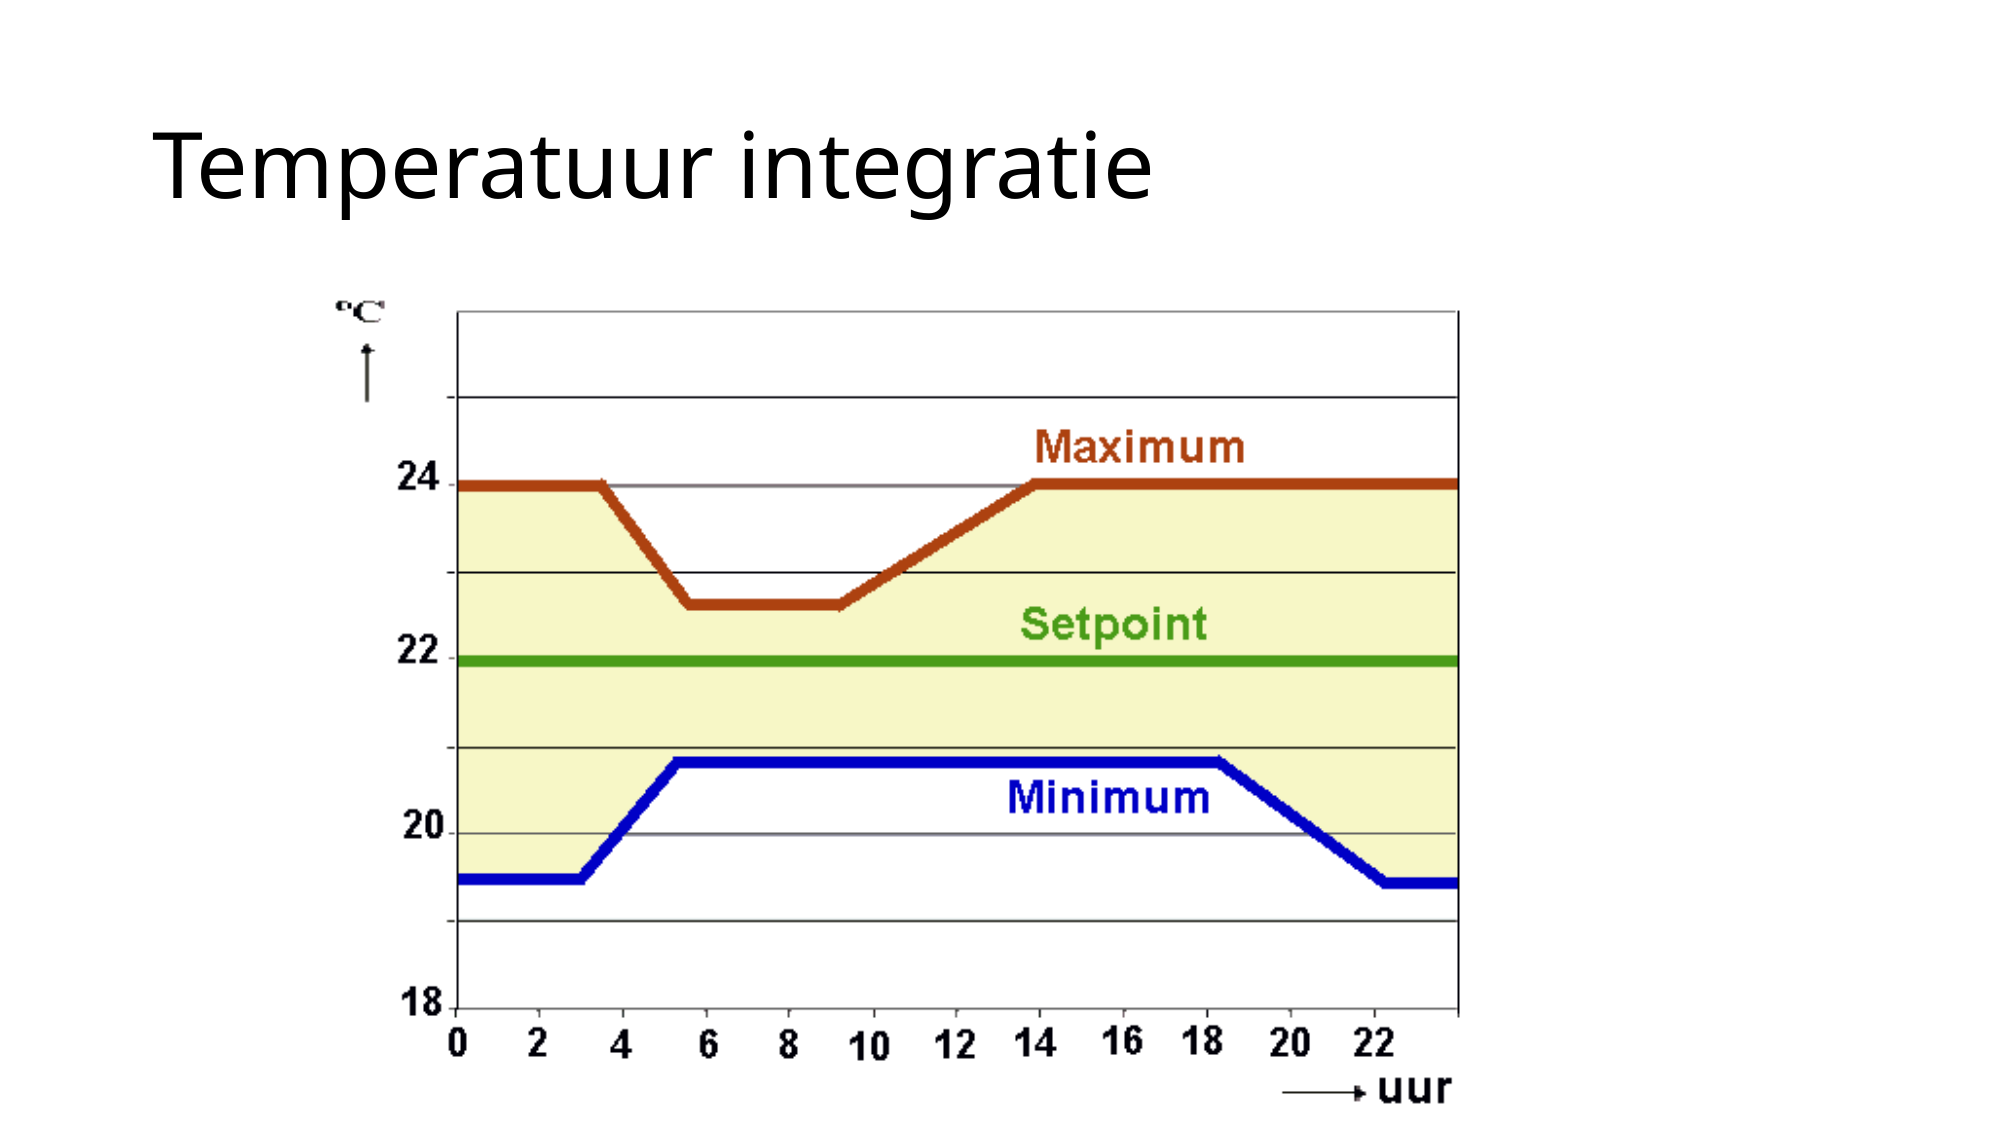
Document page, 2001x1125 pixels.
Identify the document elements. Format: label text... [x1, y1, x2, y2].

title Temperatuur integratie [137, 59, 1863, 278]
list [313, 278, 1493, 1125]
